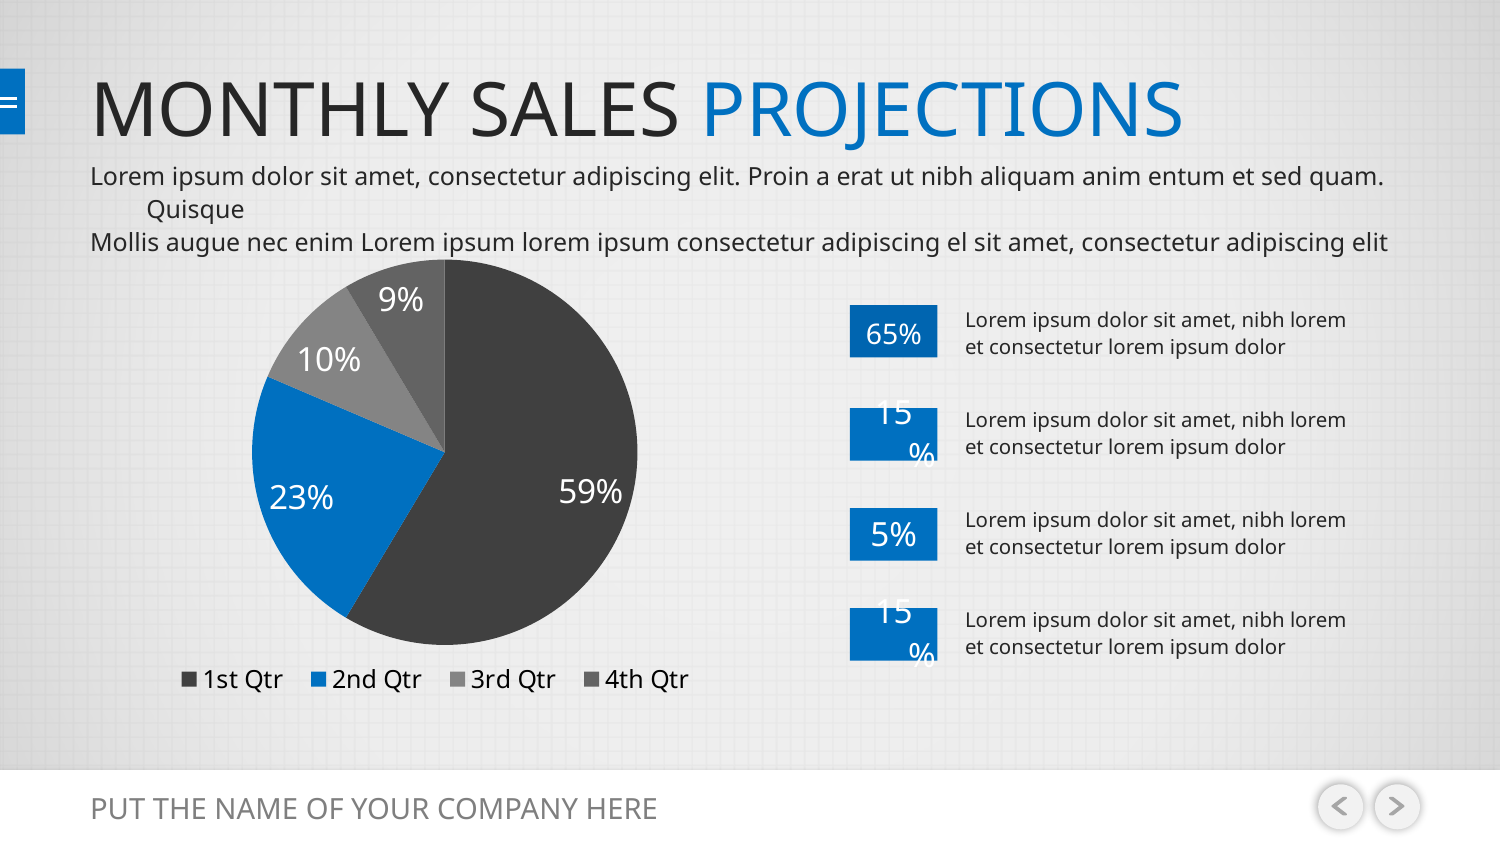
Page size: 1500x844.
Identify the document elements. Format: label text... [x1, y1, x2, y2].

list Lorem ipsum dolor sit amet, nibh lorem et consectetur lorem ipsum dolor [950, 496, 1388, 585]
title MONTHLY SALES PROJECTIONS [75, 71, 1325, 142]
list Lorem ipsum dolor sit amet, nibh lorem et consectetur lorem ipsum dolor [950, 596, 1388, 685]
chart [49, 246, 801, 719]
list 15% [849, 608, 938, 661]
list 15% [849, 408, 938, 461]
list Lorem ipsum dolor sit amet, nibh lorem et consectetur lorem ipsum dolor [950, 396, 1388, 485]
picture [0, 0, 1500, 770]
list Lorem ipsum dolor sit amet, consectetur adipiscing elit. Proin a erat ut nibh aliquam anim entum et sed quam. Quisque Mollis augue nec enim Lorem ipsum lorem ipsum consectetur adipiscing el sit amet, consectetur adipiscing elit [75, 150, 1425, 235]
footer PUT THE NAME OF YOUR COMPANY HERE [75, 784, 1163, 833]
list Lorem ipsum dolor sit amet, nibh lorem et consectetur lorem ipsum dolor [950, 296, 1388, 385]
list 5% [849, 508, 938, 561]
list 65% [849, 305, 938, 358]
